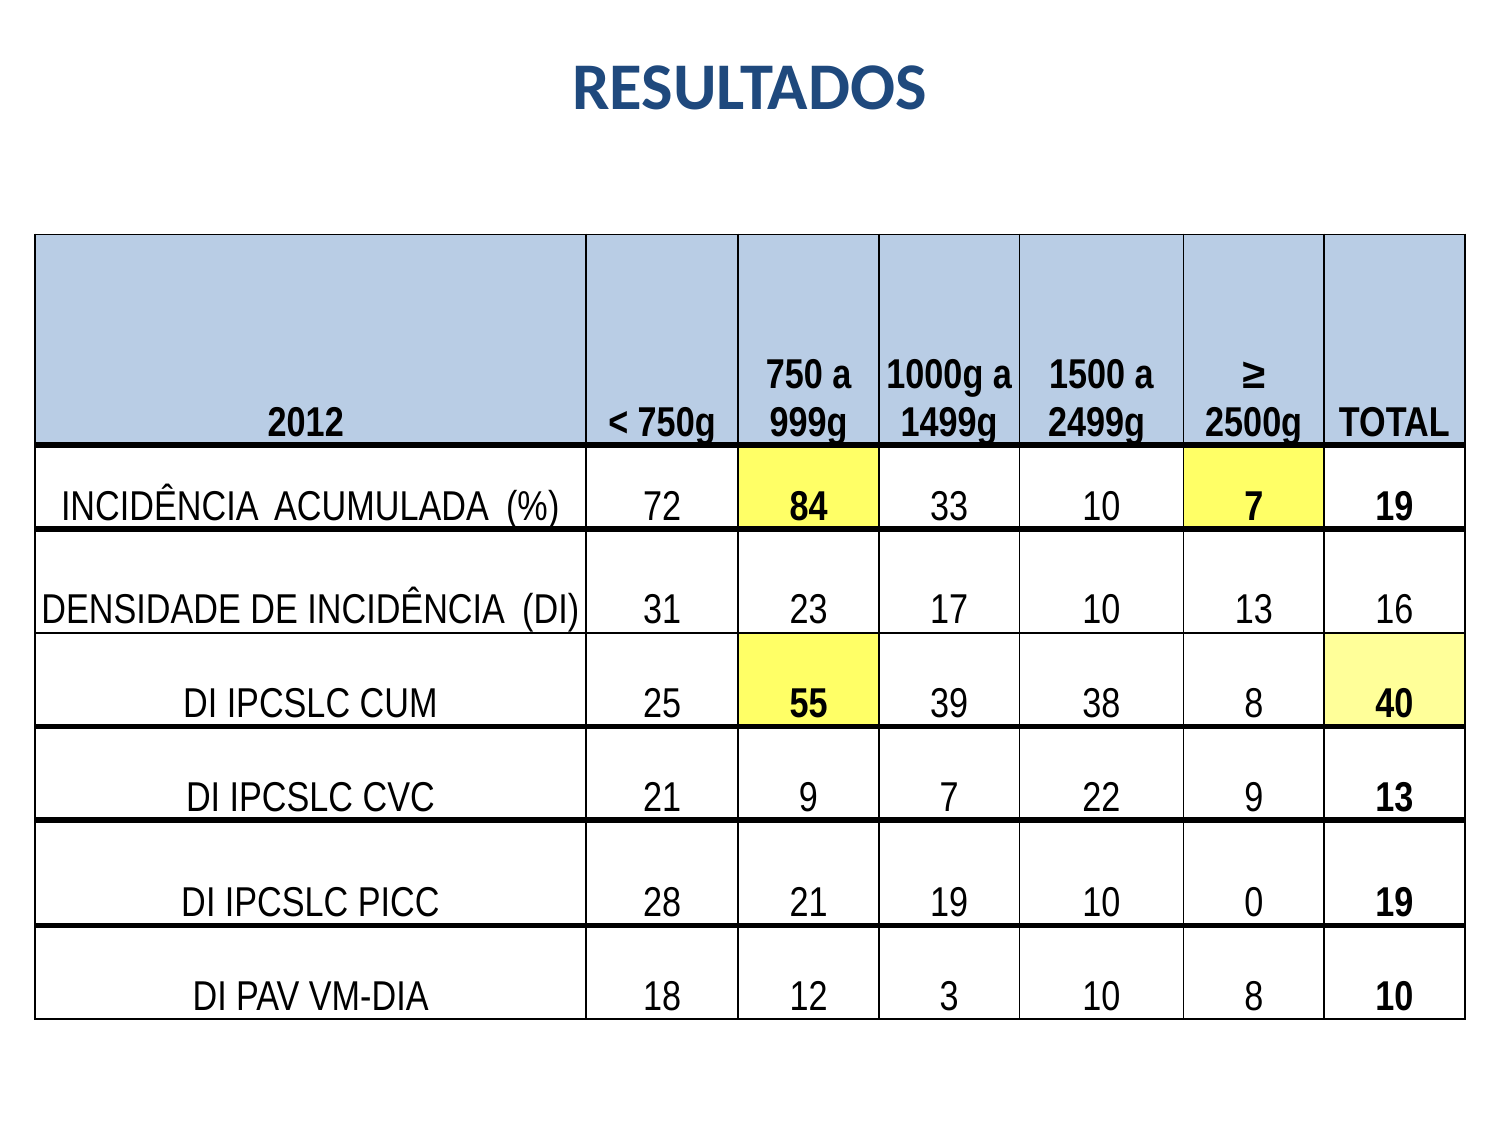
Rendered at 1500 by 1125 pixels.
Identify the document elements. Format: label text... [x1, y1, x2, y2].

table_cell 55 [739, 634, 878, 724]
table_cell 39 [880, 634, 1019, 724]
table_cell 38 [1020, 634, 1183, 724]
table_cell 8 [1184, 634, 1323, 724]
table_cell 84 [739, 448, 878, 526]
table_header 750 a 999g [739, 235, 878, 442]
table_header 2012 [36, 235, 585, 442]
table_cell 22 [1020, 729, 1183, 817]
table_cell 19 [1325, 448, 1464, 526]
table_header 1000g a 1499g [880, 235, 1019, 442]
table_cell 31 [587, 532, 737, 632]
table_cell INCIDÊNCIA ACUMULADA (%) [36, 448, 585, 526]
table_cell 9 [1184, 729, 1323, 817]
table_cell DI PAV VM-DIA [36, 928, 585, 1018]
table_cell 10 [1325, 928, 1464, 1018]
table_cell 72 [587, 448, 737, 526]
table_cell 21 [587, 729, 737, 817]
table_header < 750g [587, 235, 737, 442]
table_header ≥ 2500g [1184, 235, 1323, 442]
table_cell 23 [739, 532, 878, 632]
table_cell DI IPCSLC CVC [36, 729, 585, 817]
table_cell DI IPCSLC CUM [36, 634, 585, 724]
table_cell 7 [880, 729, 1019, 817]
table_cell DI IPCSLC PICC [36, 823, 585, 923]
table_cell 28 [587, 823, 737, 923]
table_cell 10 [1020, 532, 1183, 632]
table_cell 17 [880, 532, 1019, 632]
table_header [44, 1020, 80, 1026]
table_header 1500 a 2499g [1020, 235, 1183, 442]
table_cell 19 [880, 823, 1019, 923]
table_cell 13 [1184, 532, 1323, 632]
table_cell 3 [880, 928, 1019, 1018]
table_cell 21 [739, 823, 878, 923]
table_cell DENSIDADE DE INCIDÊNCIA (DI) [36, 532, 585, 632]
list RESULTADOS [0, 35, 1500, 778]
table_header TOTAL [1325, 235, 1464, 442]
table_cell 40 [1325, 634, 1464, 724]
table_cell 12 [739, 928, 878, 1018]
table_cell 33 [880, 448, 1019, 526]
table_cell 25 [587, 634, 737, 724]
table_cell 8 [1184, 928, 1323, 1018]
table_cell 10 [1020, 928, 1183, 1018]
table_cell 7 [1184, 448, 1323, 526]
table_cell 19 [1325, 823, 1464, 923]
table_cell 10 [1020, 823, 1183, 923]
table_cell 0 [1184, 823, 1323, 923]
table_cell 16 [1325, 532, 1464, 632]
table_cell 10 [1020, 448, 1183, 526]
table_cell 9 [739, 729, 878, 817]
table_cell 13 [1325, 729, 1464, 817]
table_cell 18 [587, 928, 737, 1018]
